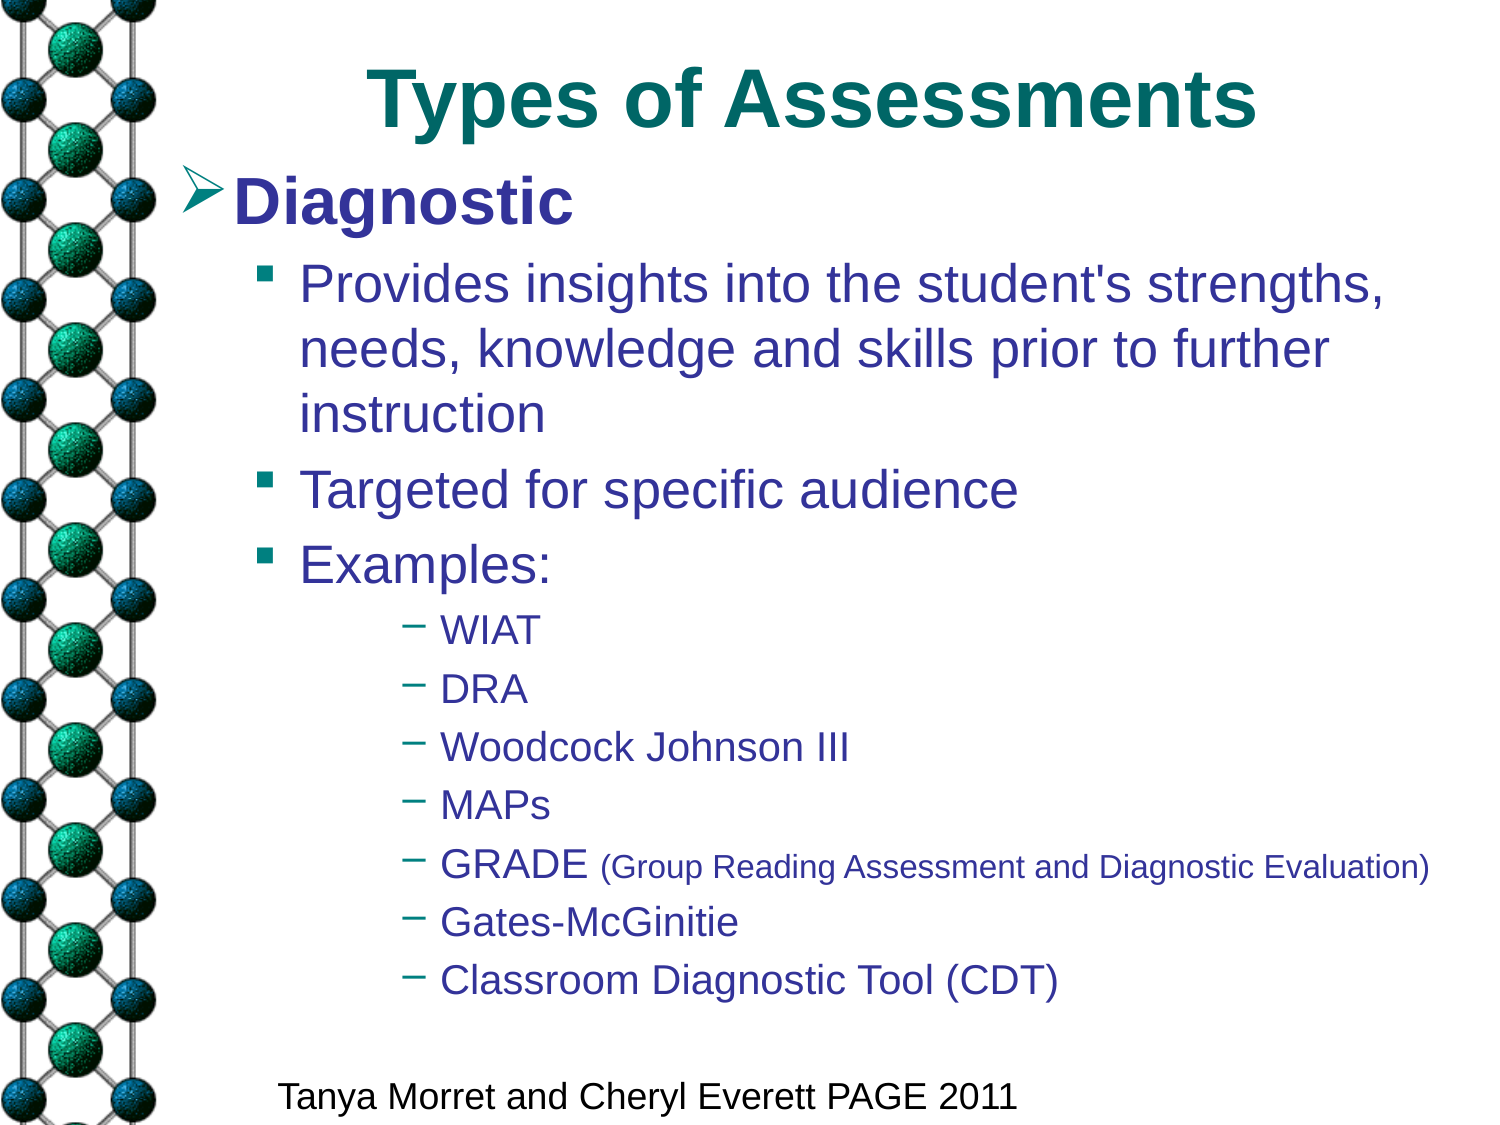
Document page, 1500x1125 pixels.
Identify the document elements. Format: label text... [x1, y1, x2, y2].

text_box Tanya Morret and Cheryl Everett PAGE 2011 [262, 1064, 1275, 1125]
title Types of Assessments [199, 0, 1426, 149]
picture [0, 0, 1500, 1125]
list Diagnostic Provides insights into the student's strengths, needs, knowledge and skills prior to further instruction Targeted for specific audience Examples: WIAT DRA Woodcock Johnson III MAPs GRADE (Group Reading Assessment and Diagnostic Evaluation) Gates-McGinitie Classroom Diagnostic Tool (CDT) [162, 149, 1476, 1026]
